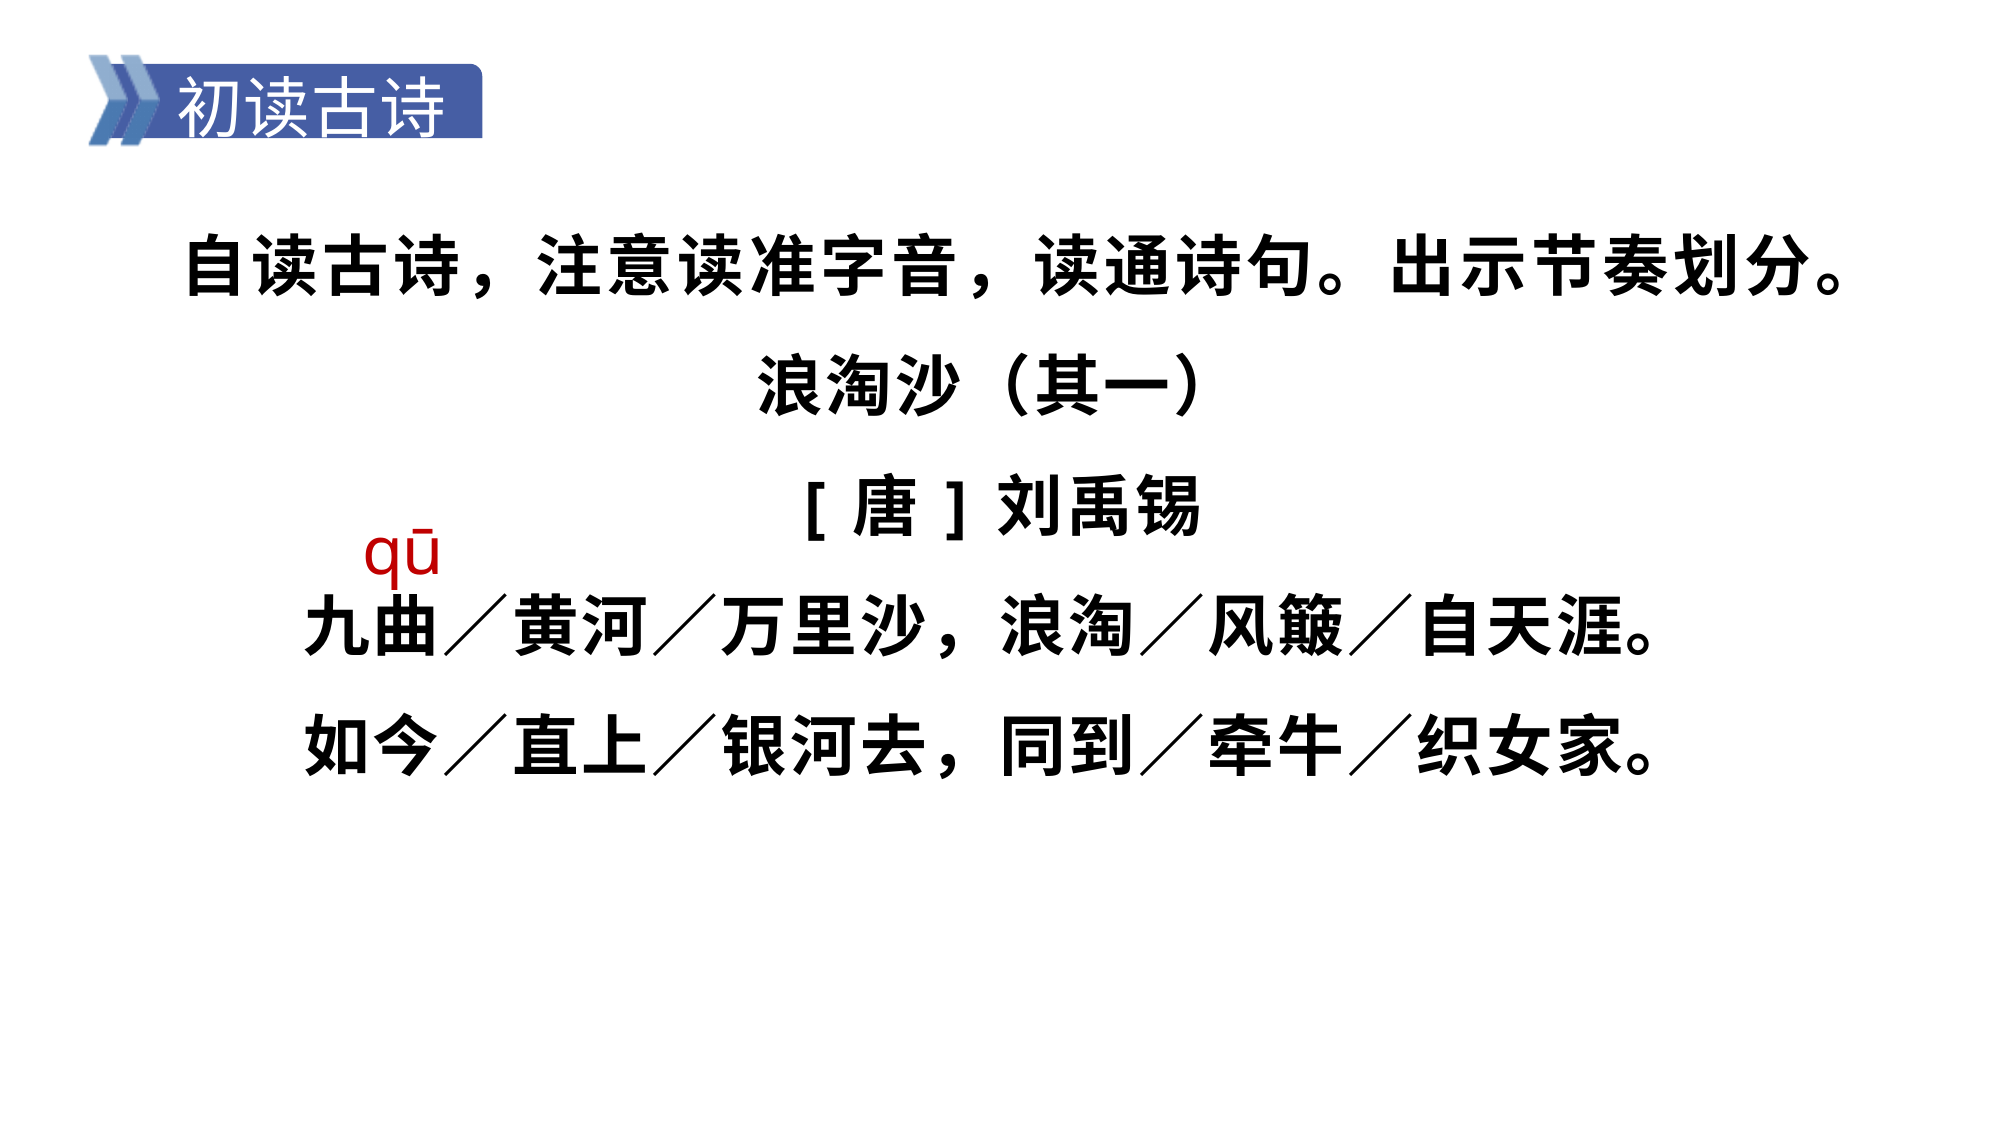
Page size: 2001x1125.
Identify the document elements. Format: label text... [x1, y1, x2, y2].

text_box 自读古诗，注意读准字音，读通诗句。出示节奏划分。 浪淘沙（其一） [唐]刘禹锡 九曲／黄河／万里沙，浪淘／风簸／自天涯。 如今／直上／银河去，同到／牵牛／织女家。 [172, 181, 1825, 787]
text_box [87, 42, 483, 155]
text_box qū [347, 500, 460, 595]
